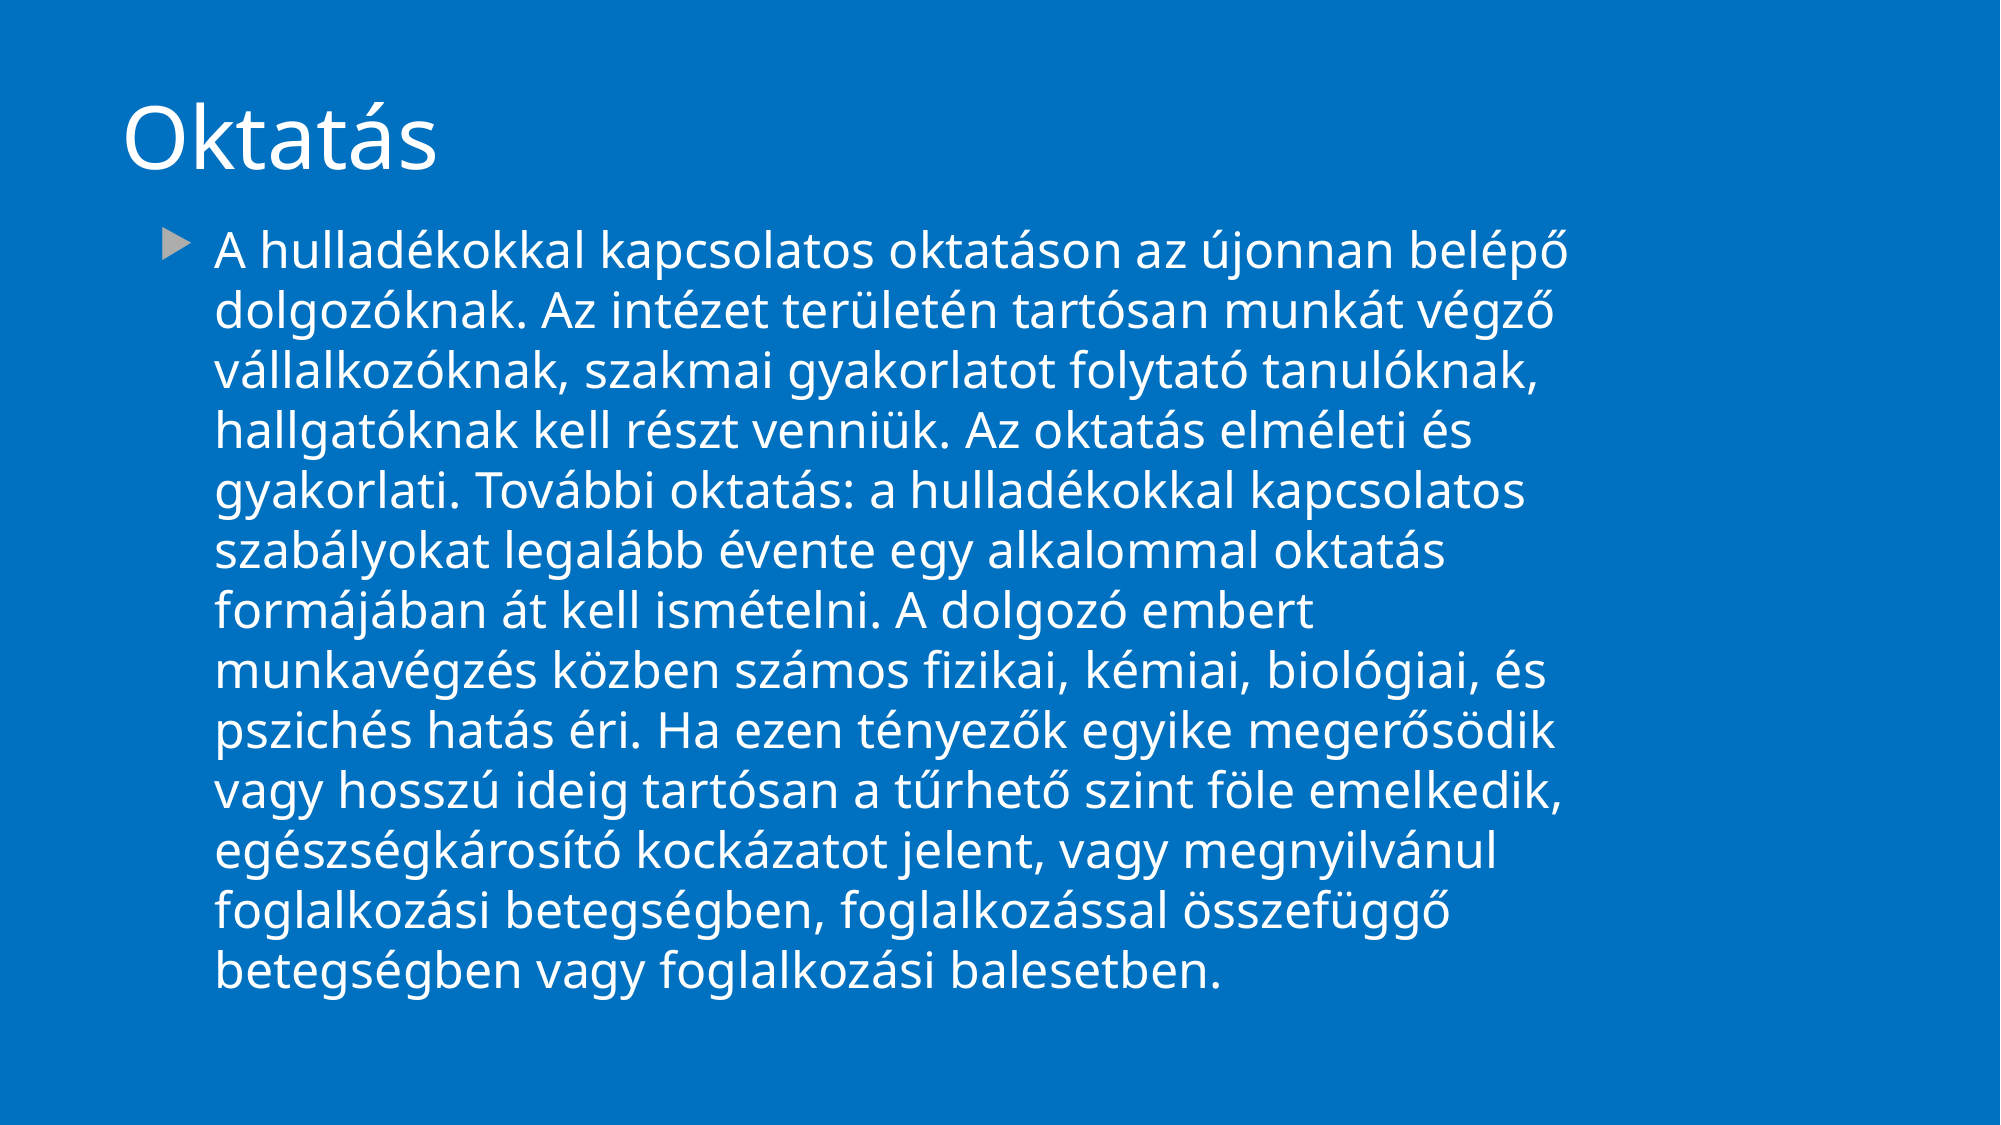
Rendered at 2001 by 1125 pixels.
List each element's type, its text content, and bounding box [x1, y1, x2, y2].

title Oktatás [106, 74, 1649, 304]
list A hulladékokkal kapcsolatos oktatáson az újonnan belépő dolgozóknak. Az intézet területén tartósan munkát végző vállalkozóknak, szakmai gyakorlatot folytató tanulóknak, hallgatóknak kell részt venniük. Az oktatás elméleti és gyakorlati. További oktatás: a hulladékokkal kapcsolatos szabályokat legalább évente egy alkalommal oktatás formájában át kell ismételni. A dolgozó embert munkavégzés közben számos fizikai, kémiai, biológiai, és pszichés hatás éri. Ha ezen tényezők egyike megerősödik vagy hosszú ideig tartósan a tűrhető szint föle emelkedik, egészségkárosító kockázatot jelent, vagy megnyilvánul foglalkozási betegségben, foglalkozással összefüggő betegségben vagy foglalkozási balesetben. [143, 211, 1612, 900]
